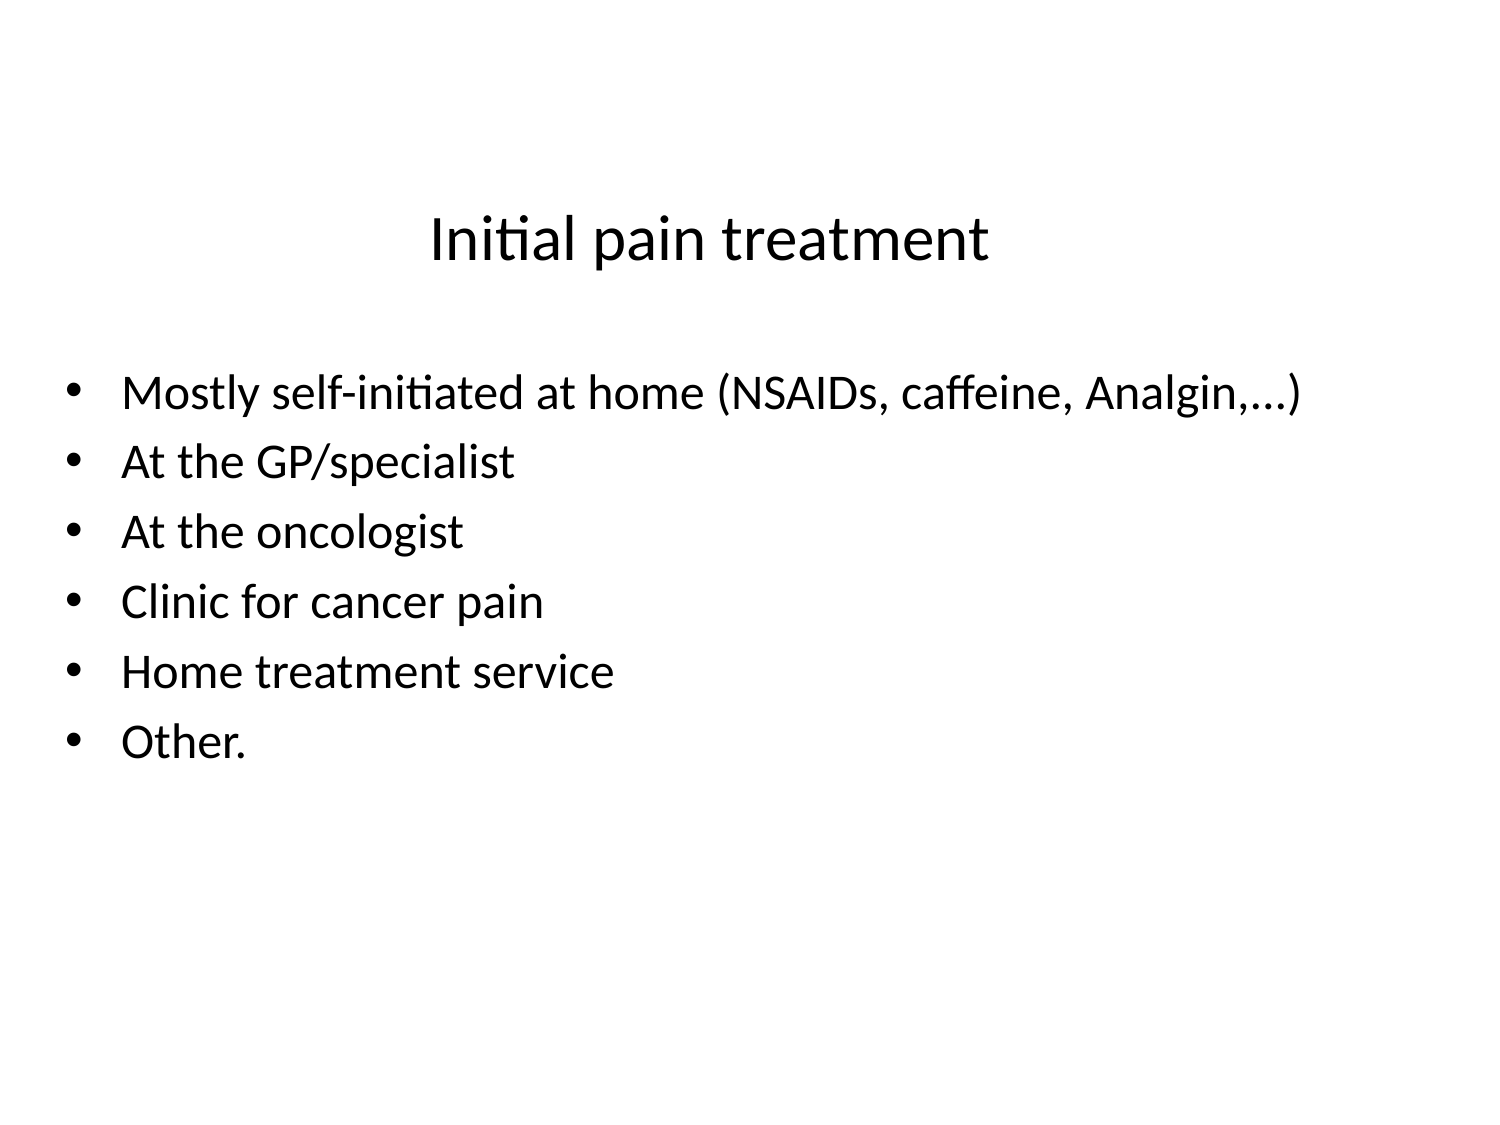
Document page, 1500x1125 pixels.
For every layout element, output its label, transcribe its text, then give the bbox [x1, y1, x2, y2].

list Mostly self-initiated at home (NSAIDs, caffeine, Analgin,...) At the GP/specialist At the oncologist Clinic for cancer pain Home treatment service Other. [50, 351, 1475, 998]
title Initial pain treatment [35, 187, 1386, 282]
